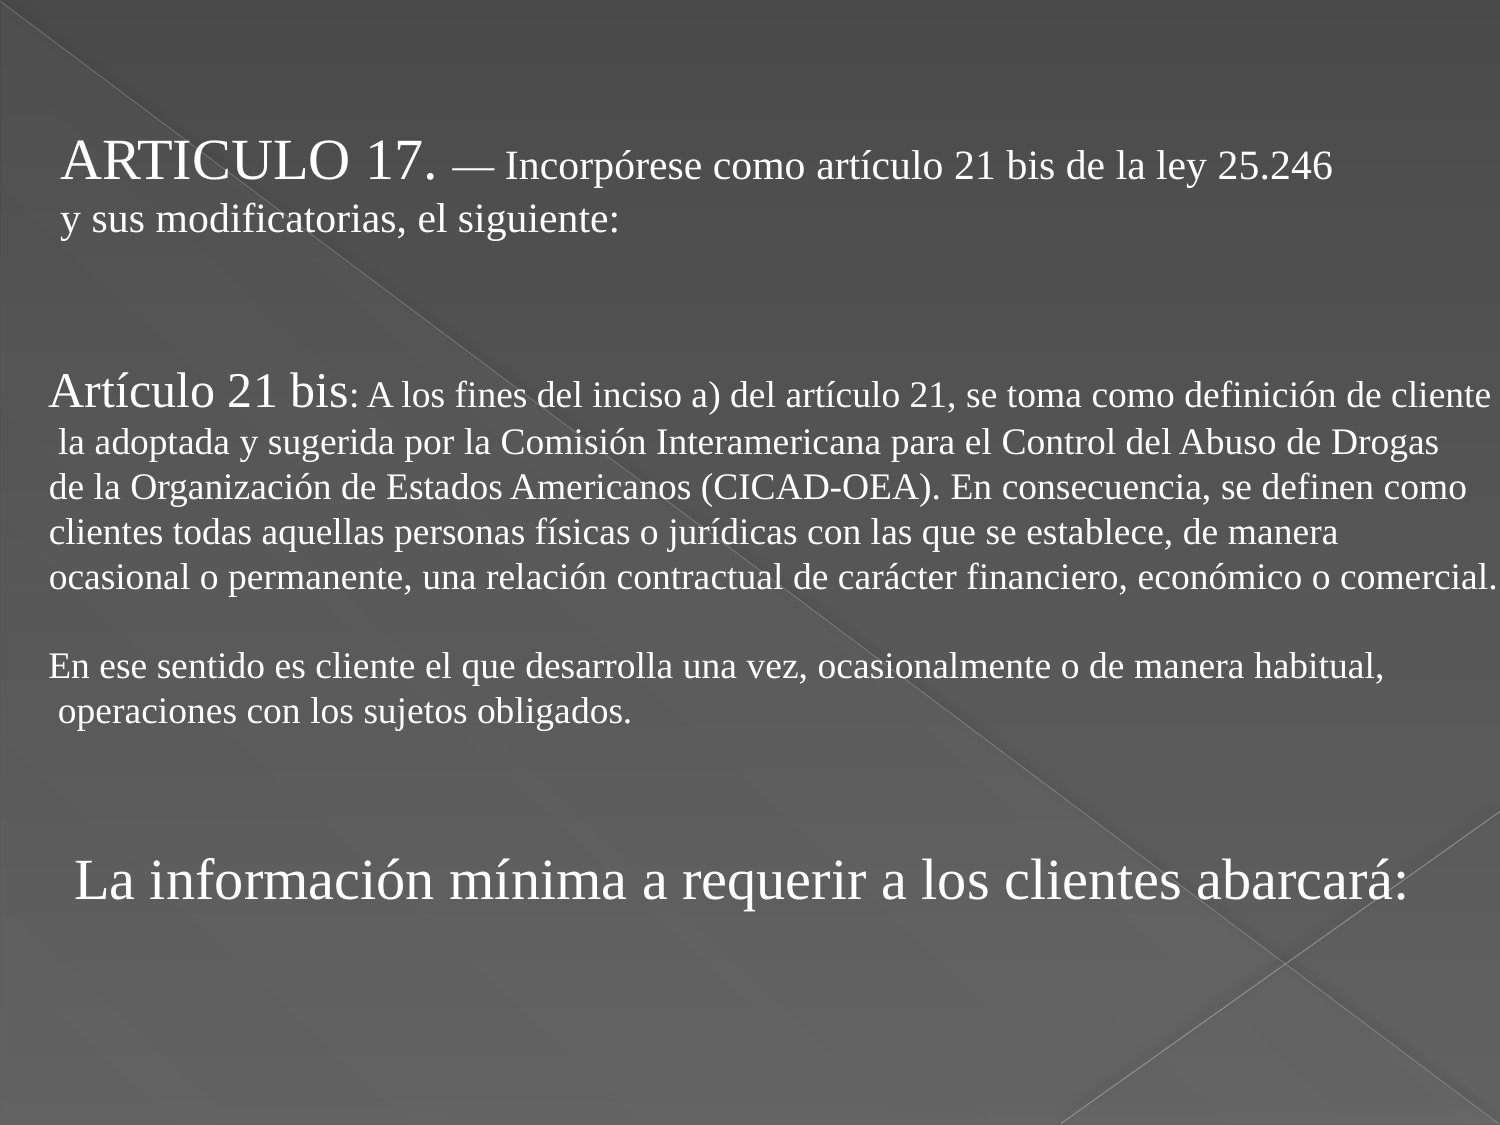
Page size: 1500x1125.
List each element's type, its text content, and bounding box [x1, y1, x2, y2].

text_box Artículo 21 bis: A los fines del inciso a) del artículo 21, se toma como definición de cliente la adoptada y sugerida por la Comisión Interamericana para el Control del Abuso de Drogas de la Organización de Estados Americanos (CICAD-OEA). En consecuencia, se definen como clientes todas aquellas personas físicas o jurídicas con las que se establece, de manera ocasional o permanente, una relación contractual de carácter financiero, económico o comercial. [33, 349, 1500, 695]
text_box ARTICULO 17. — Incorpórese como artículo 21 bis de la ley 25.246 y sus modificatorias, el siguiente: [45, 113, 1360, 339]
text_box La información mínima a requerir a los clientes abarcará: [59, 834, 1426, 1019]
text_box En ese sentido es cliente el que desarrolla una vez, ocasionalmente o de manera habitual, operaciones con los sujetos obligados. [33, 633, 1402, 918]
